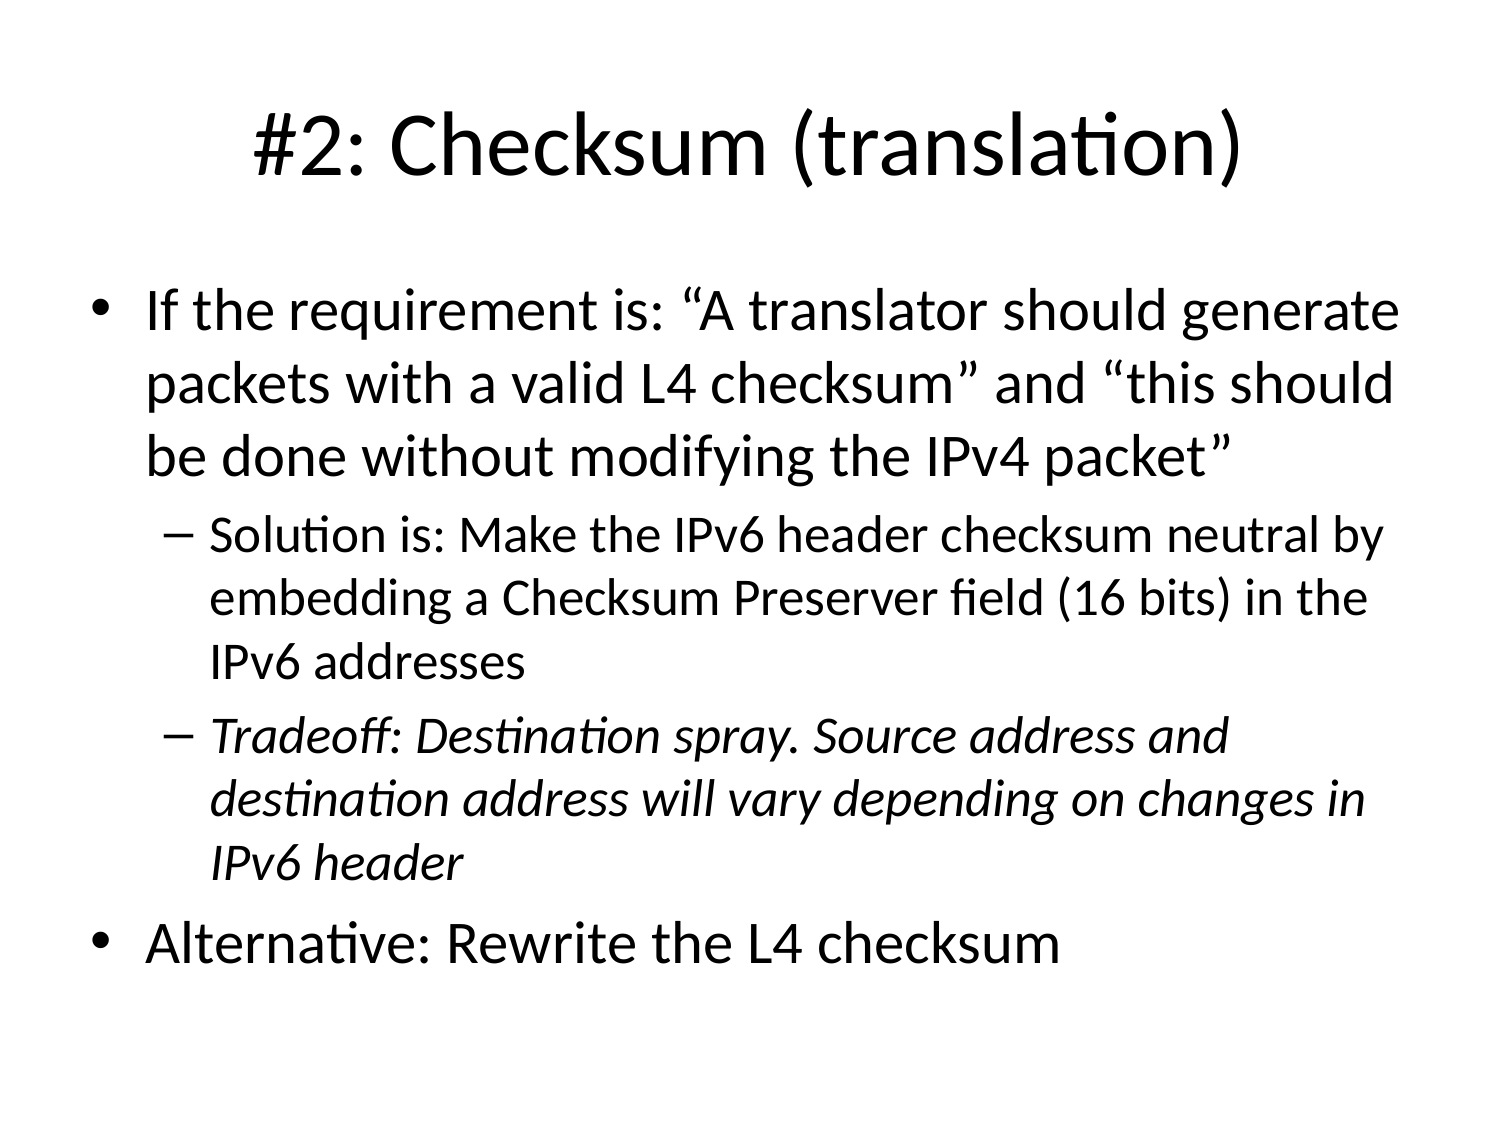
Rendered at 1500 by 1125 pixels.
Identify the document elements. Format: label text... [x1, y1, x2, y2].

title #2: Checksum (translation) [75, 45, 1425, 233]
list If the requirement is: “A translator should generate packets with a valid L4 checksum” and “this should be done without modifying the IPv4 packet” Solution is: Make the IPv6 header checksum neutral by embedding a Checksum Preserver field (16 bits) in the IPv6 addresses Tradeoff: Destination spray. Source address and destination address will vary depending on changes in IPv6 header Alternative: Rewrite the L4 checksum [75, 262, 1425, 1005]
